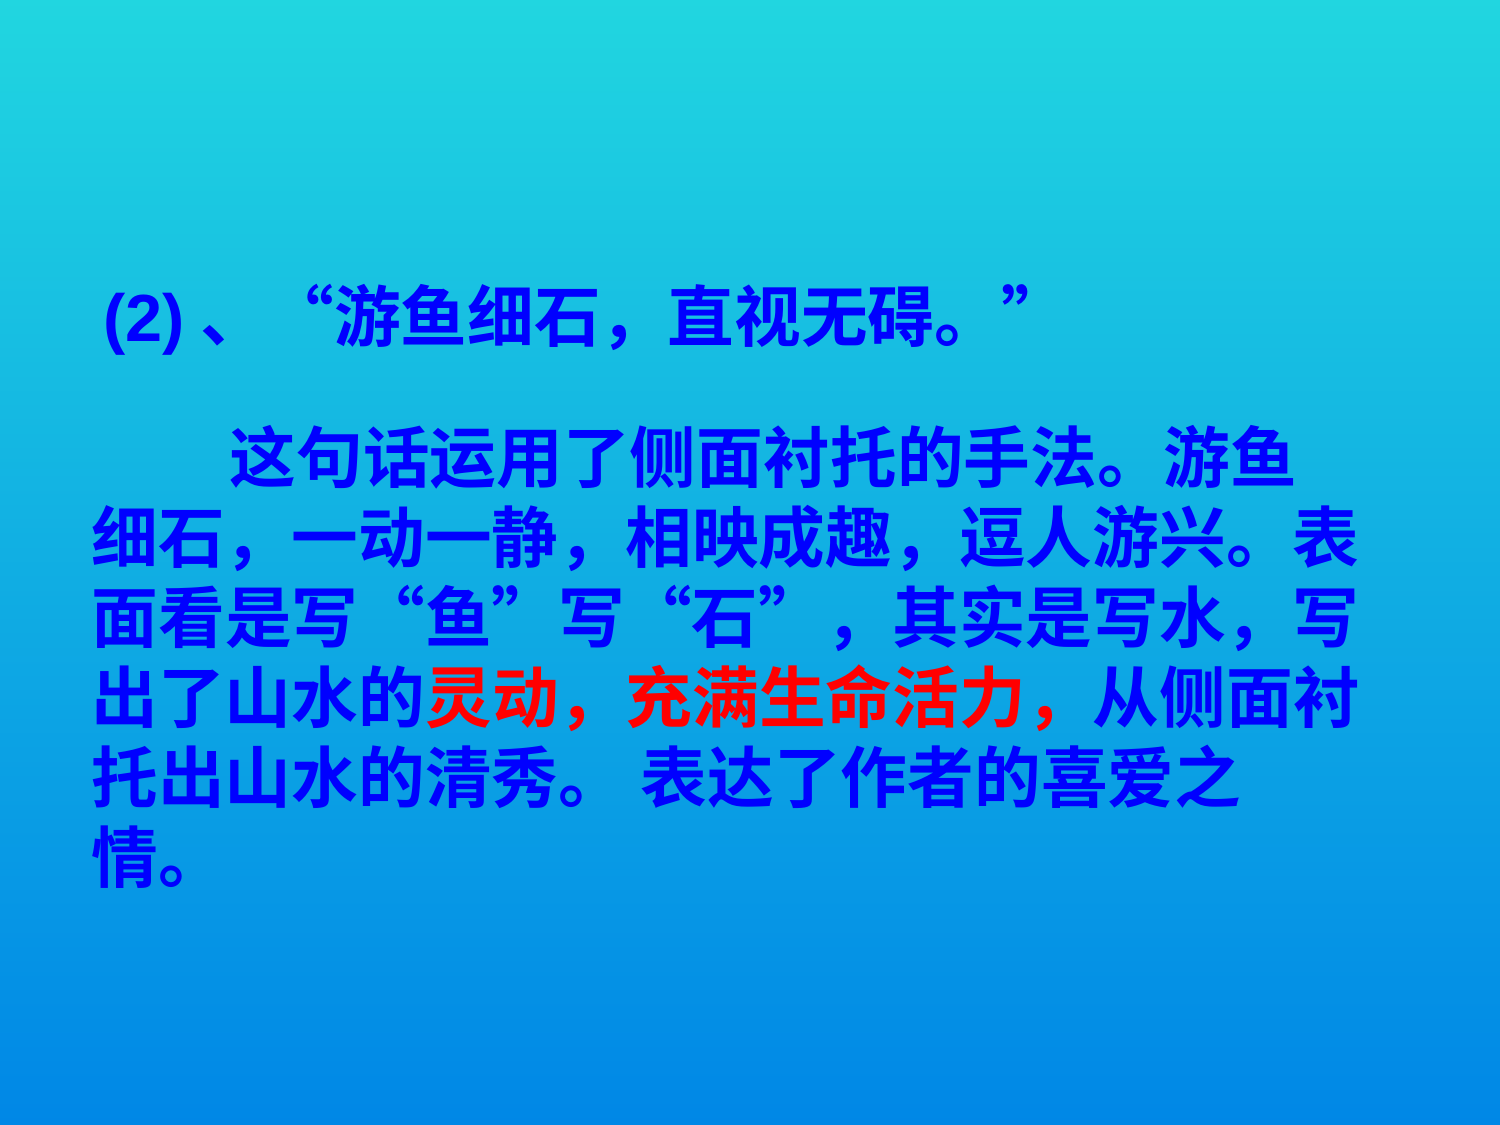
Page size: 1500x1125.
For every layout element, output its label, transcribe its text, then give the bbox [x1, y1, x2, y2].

text_box (2)、“游鱼细石，直视无碍。” [88, 267, 1447, 476]
text_box 这句话运用了侧面衬托的手法。游鱼细石，一动一静，相映成趣，逗人游兴。表面看是写“鱼”写“石”，其实是写水，写出了山水的灵动，充满生命活力，从侧面衬托出山水的清秀。 表达了作者的喜爱之情。 [76, 408, 1376, 904]
